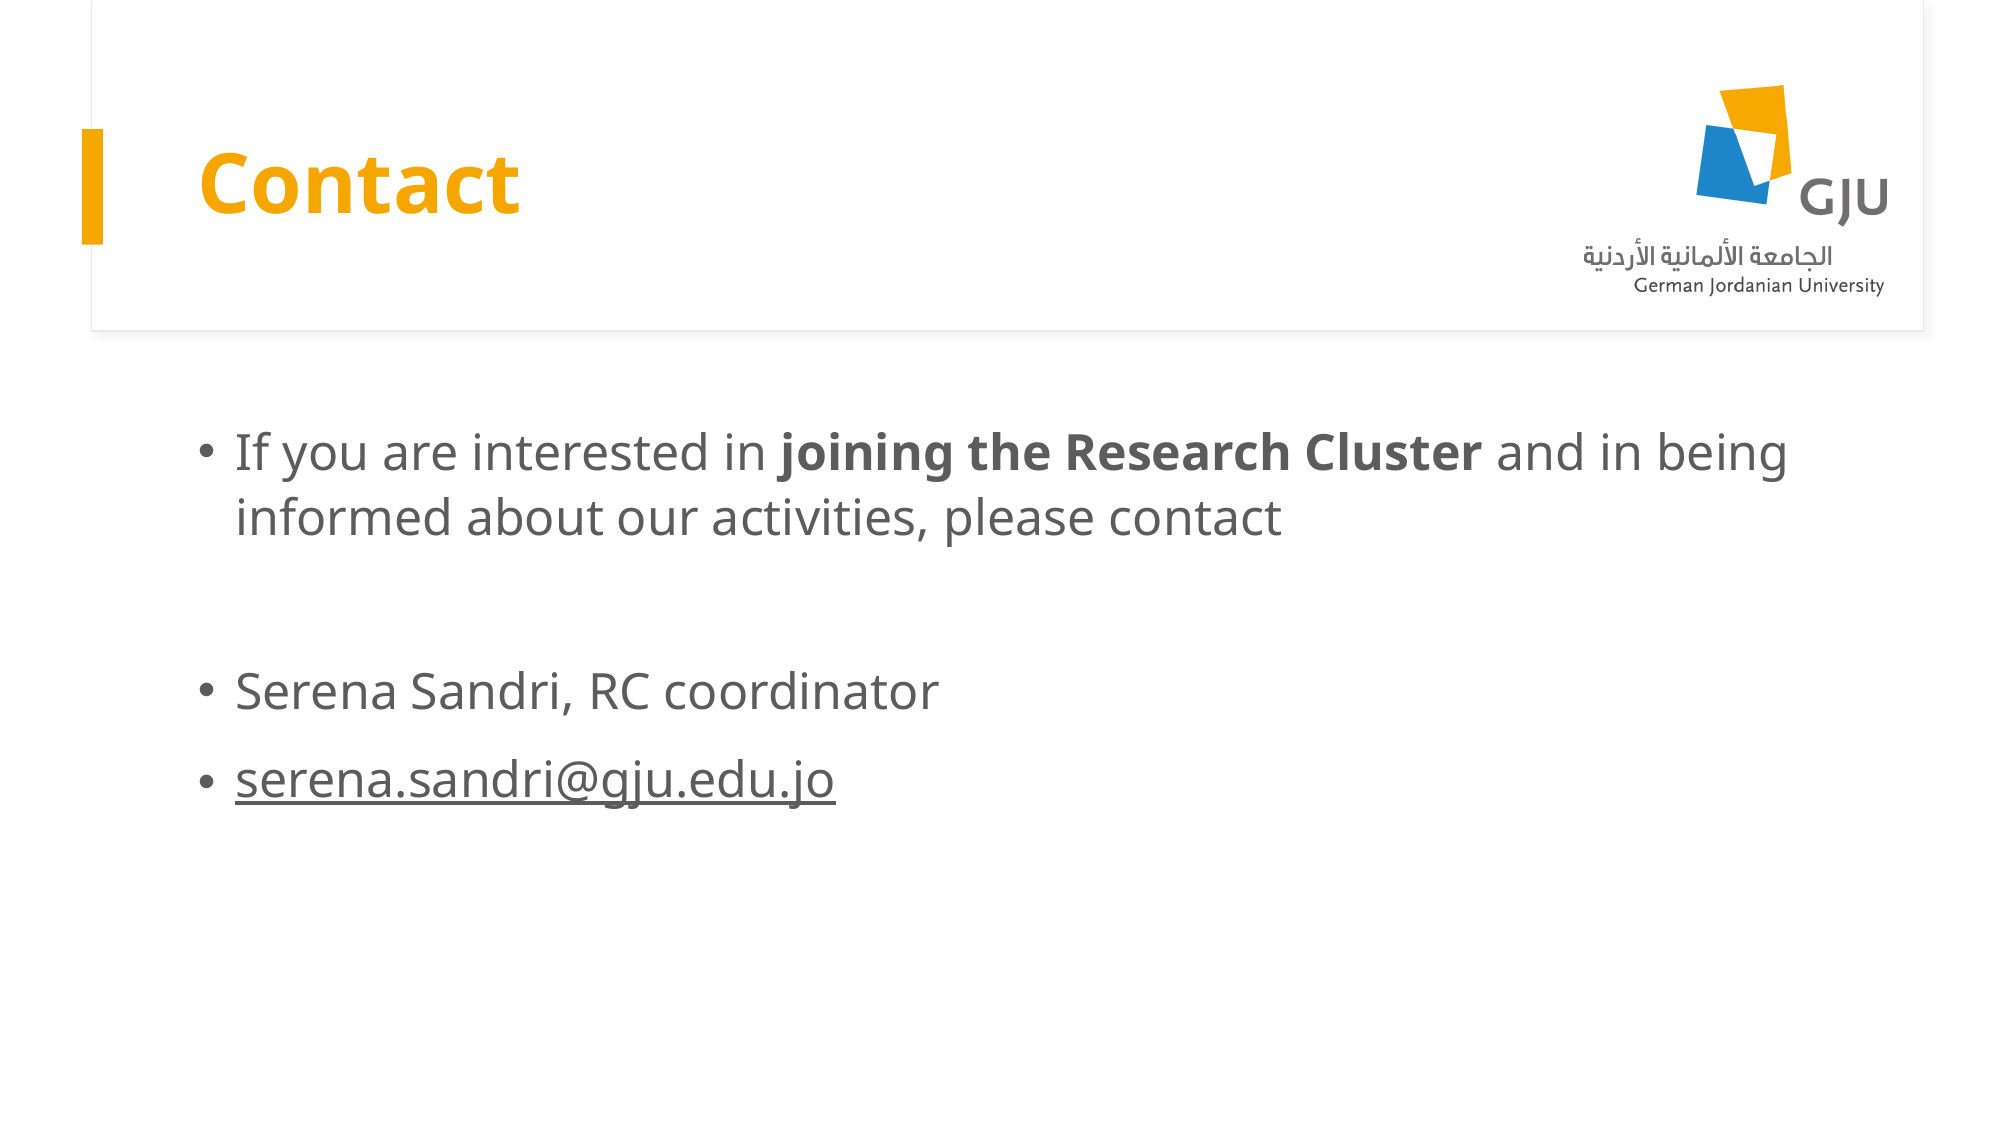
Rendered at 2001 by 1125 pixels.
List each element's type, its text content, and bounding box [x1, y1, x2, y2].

list If you are interested in joining the Research Cluster and in being informed about our activities, please contact Serena Sandri, RC coordinator serena.sandri@gju.edu.jo [183, 406, 1851, 1013]
picture [1584, 85, 1887, 297]
title Contact [183, 90, 1851, 284]
